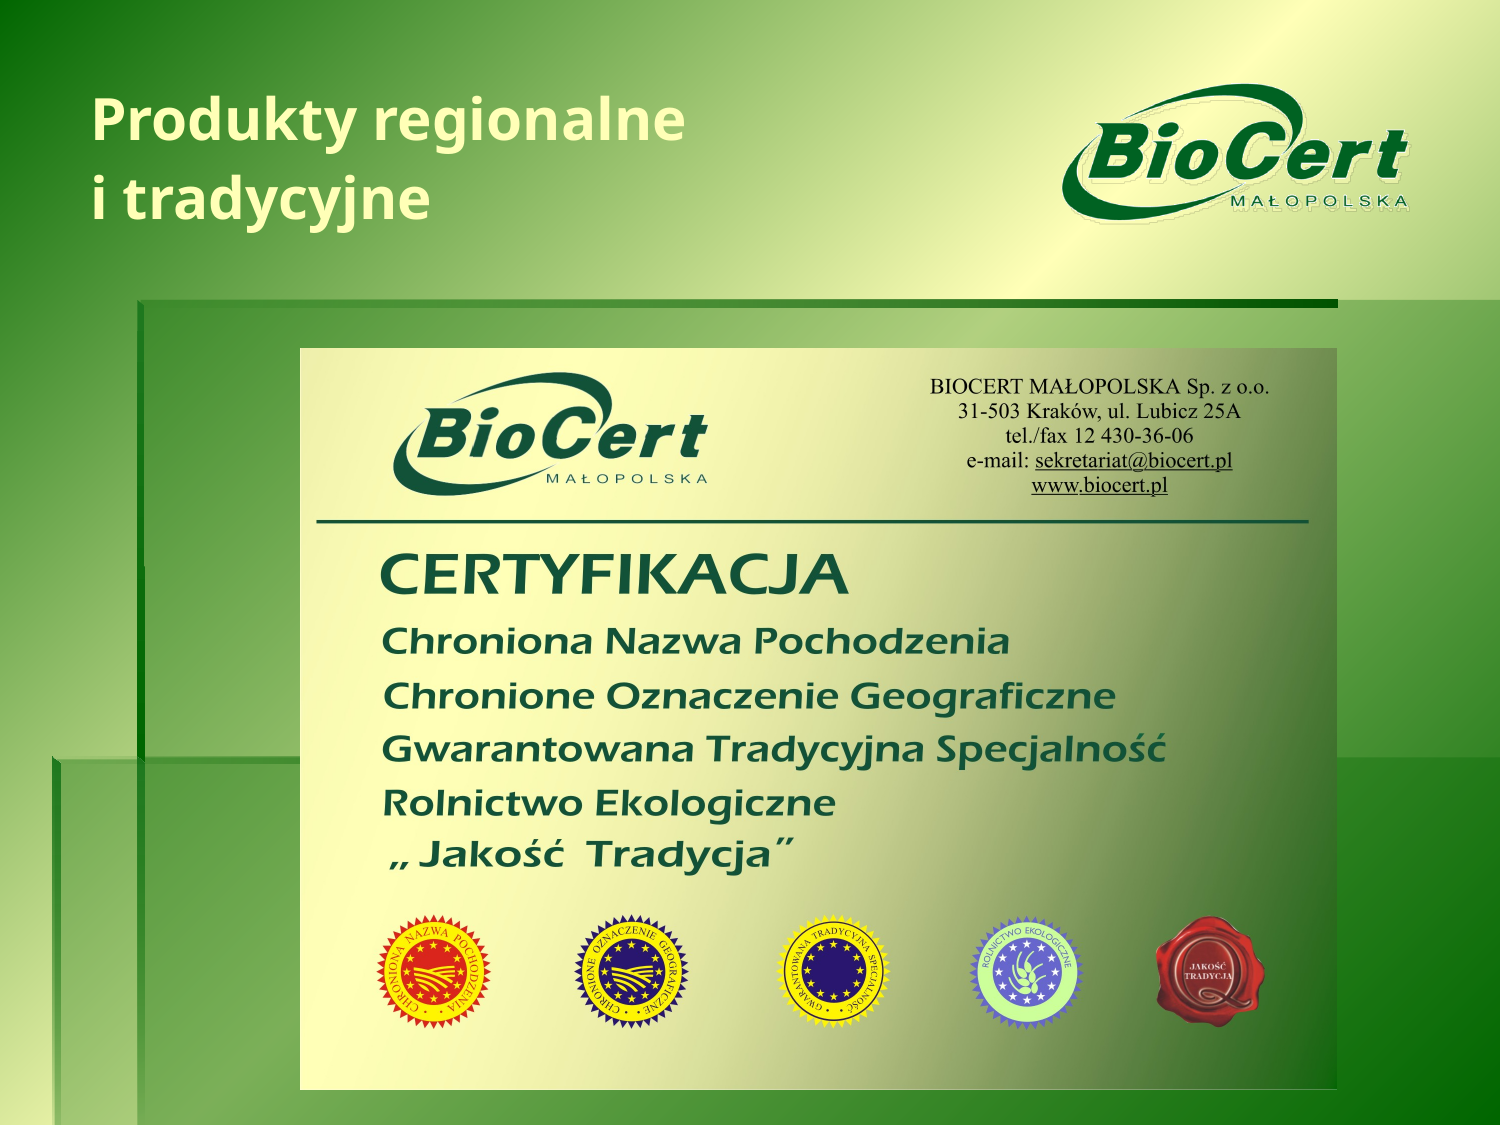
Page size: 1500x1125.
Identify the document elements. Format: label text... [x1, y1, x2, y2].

picture [1056, 77, 1412, 225]
title Produkty regionalne i tradycyjne [74, 39, 1451, 276]
picture [300, 348, 1338, 1090]
